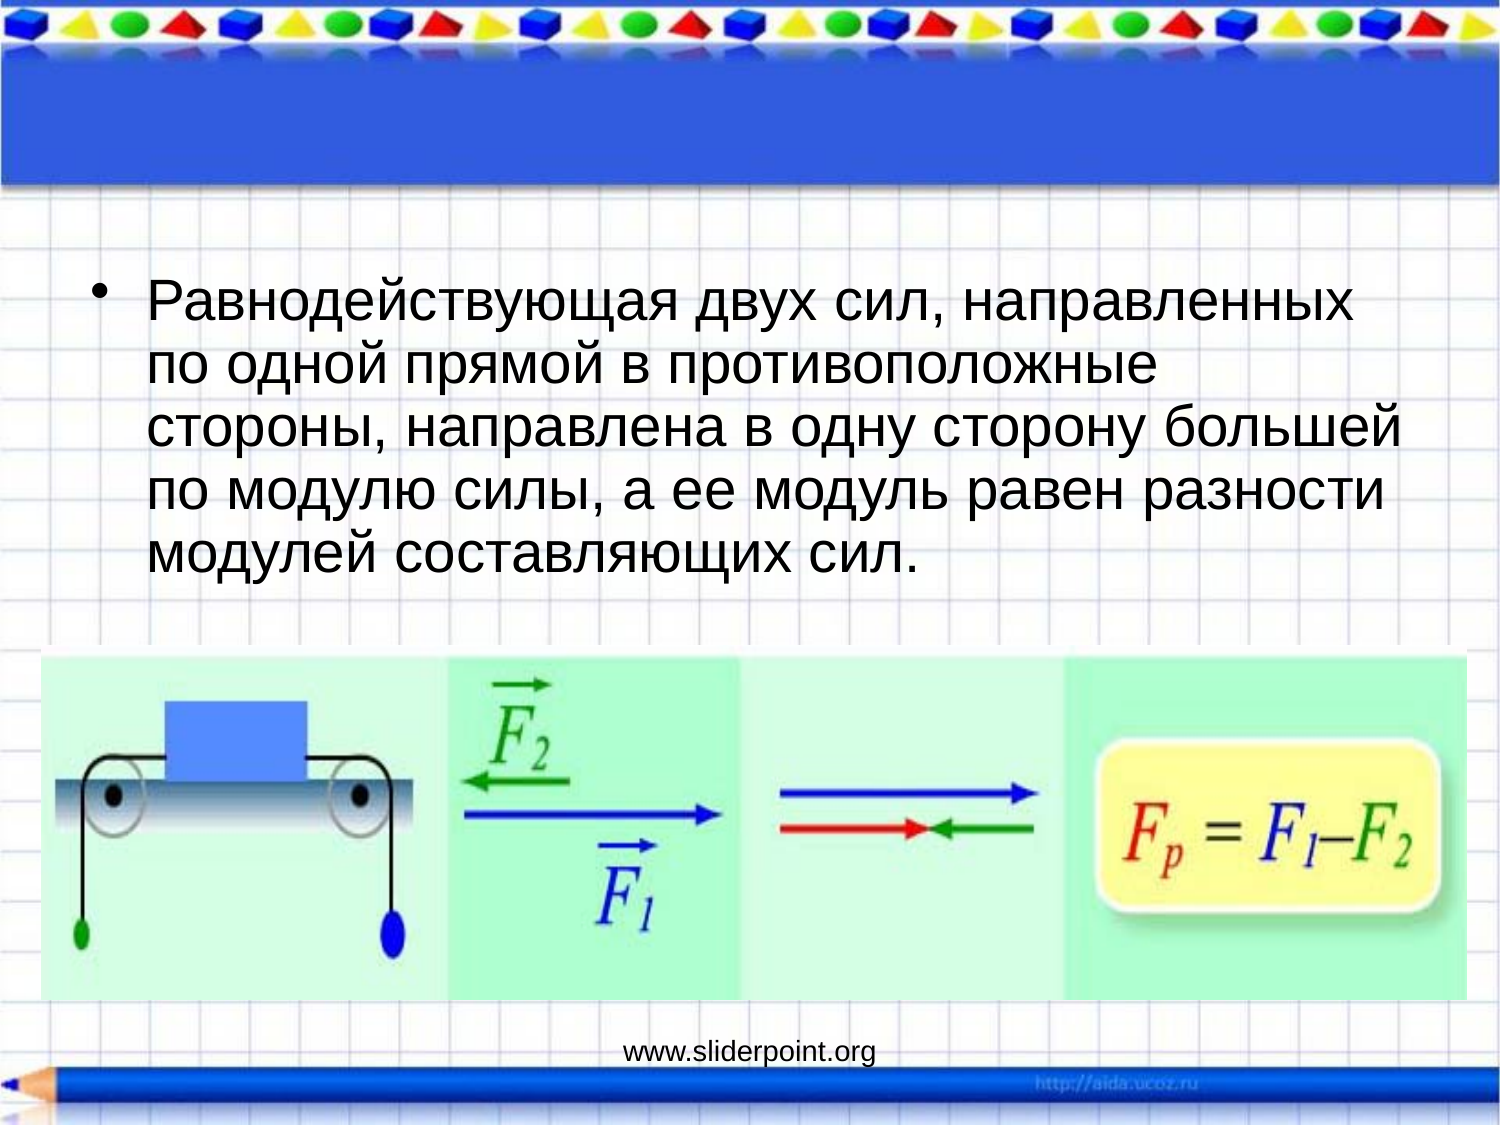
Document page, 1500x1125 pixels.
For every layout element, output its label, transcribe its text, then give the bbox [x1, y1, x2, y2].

picture [0, 0, 1500, 1125]
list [40, 645, 1467, 1000]
list Равнодействующая двух сил, направленных по одной прямой в противоположные стороны, направлена в одну сторону большей по модулю силы, а ее модуль равен разности модулей составляющих сил. [74, 262, 1426, 622]
footer www.sliderpoint.org [512, 1024, 988, 1103]
